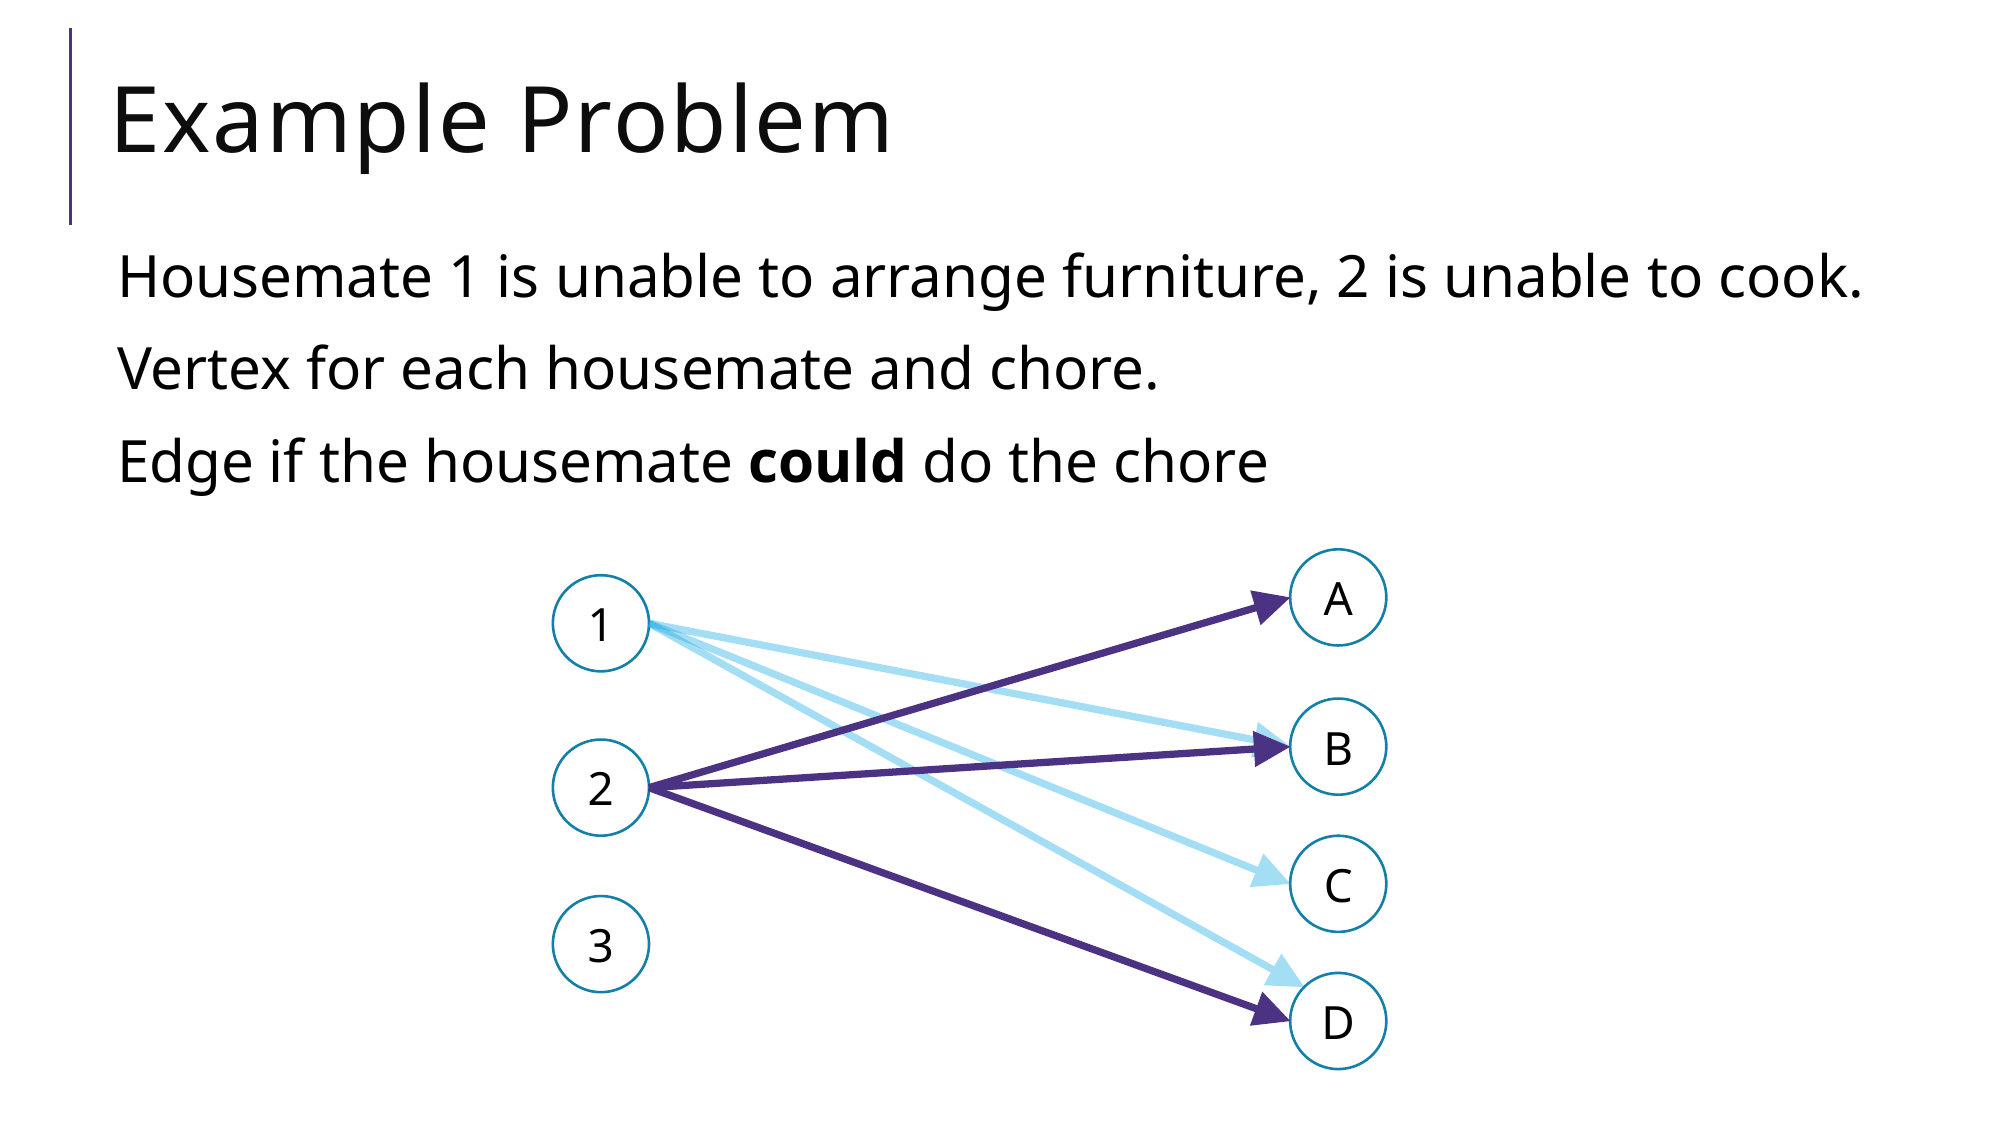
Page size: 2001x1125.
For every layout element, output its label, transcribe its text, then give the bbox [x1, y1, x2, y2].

text_box D [1289, 971, 1388, 1071]
title Example Problem [94, 43, 1930, 210]
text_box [1297, 623, 1305, 988]
text_box 2 [551, 738, 640, 837]
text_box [648, 787, 1291, 1022]
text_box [648, 597, 1291, 743]
text_box C [1311, 834, 1388, 934]
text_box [648, 746, 1291, 784]
text_box 1 [551, 573, 643, 673]
text_box 3 [551, 894, 640, 994]
text_box B [1311, 697, 1388, 797]
list Housemate 1 is unable to arrange furniture, 2 is unable to cook. Vertex for each housemate and chore. Edge if the housemate could do the chore [94, 240, 1930, 523]
text_box A [1289, 548, 1388, 647]
